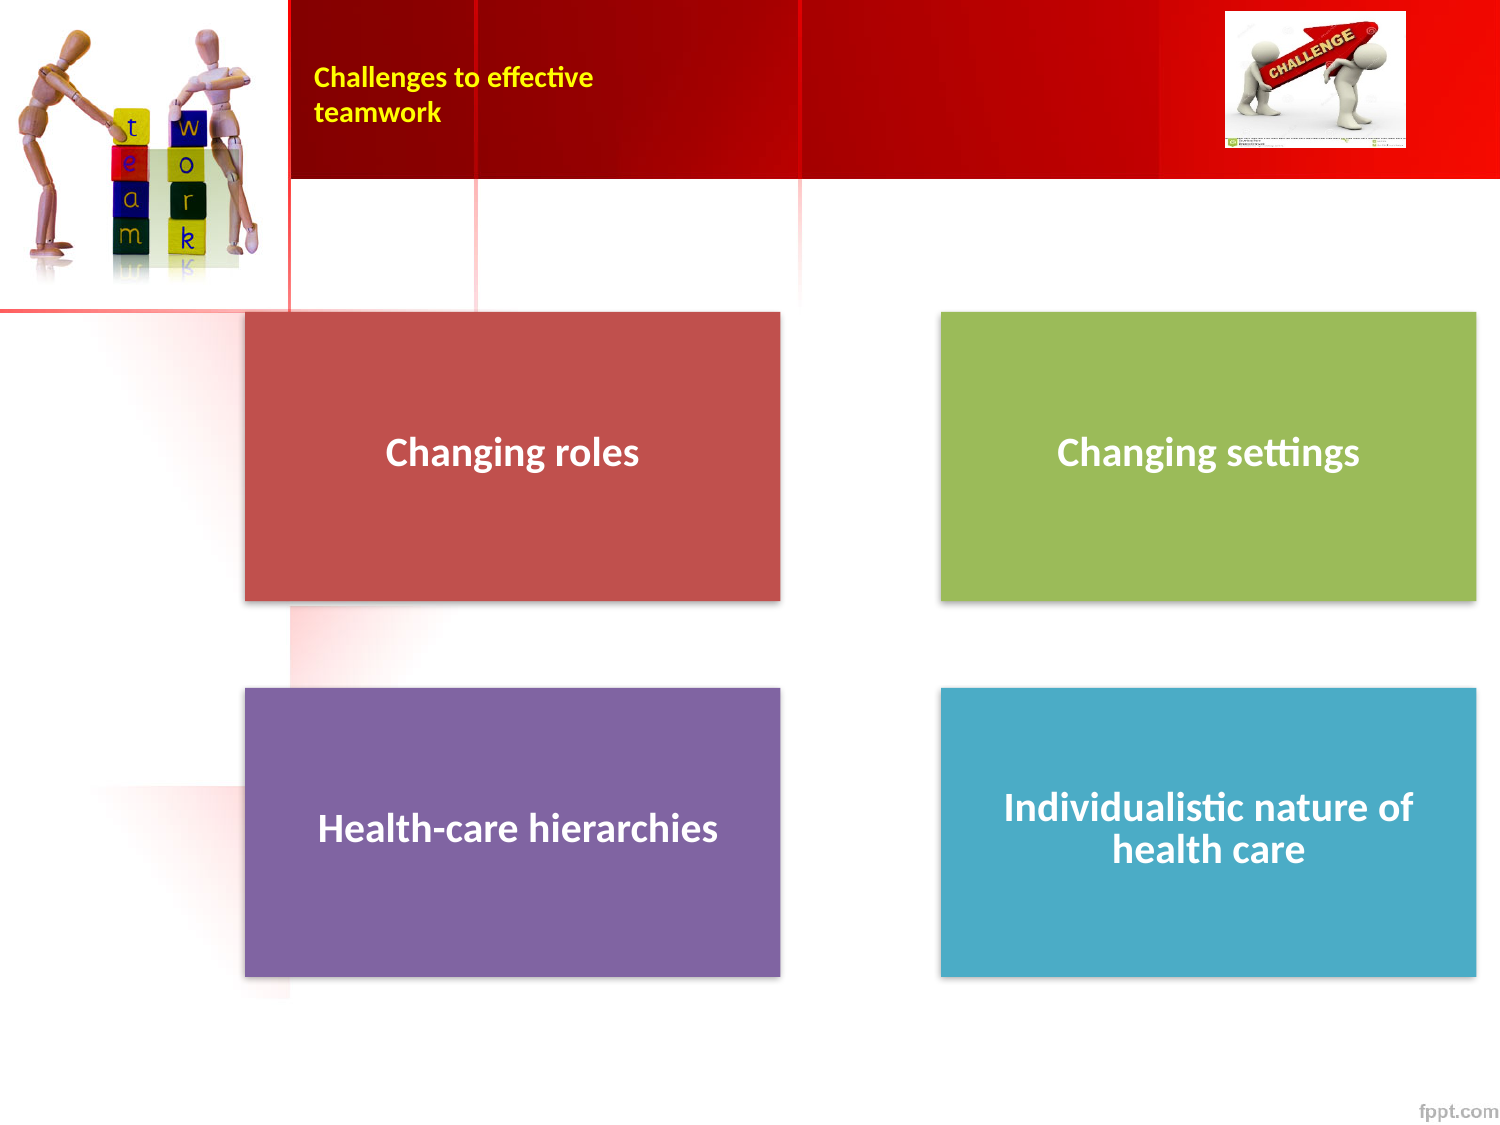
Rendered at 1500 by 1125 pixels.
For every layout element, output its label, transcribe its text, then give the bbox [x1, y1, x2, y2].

title Challenges to effective teamwork [299, 49, 1151, 137]
picture [0, 0, 1500, 1125]
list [244, 311, 1477, 989]
